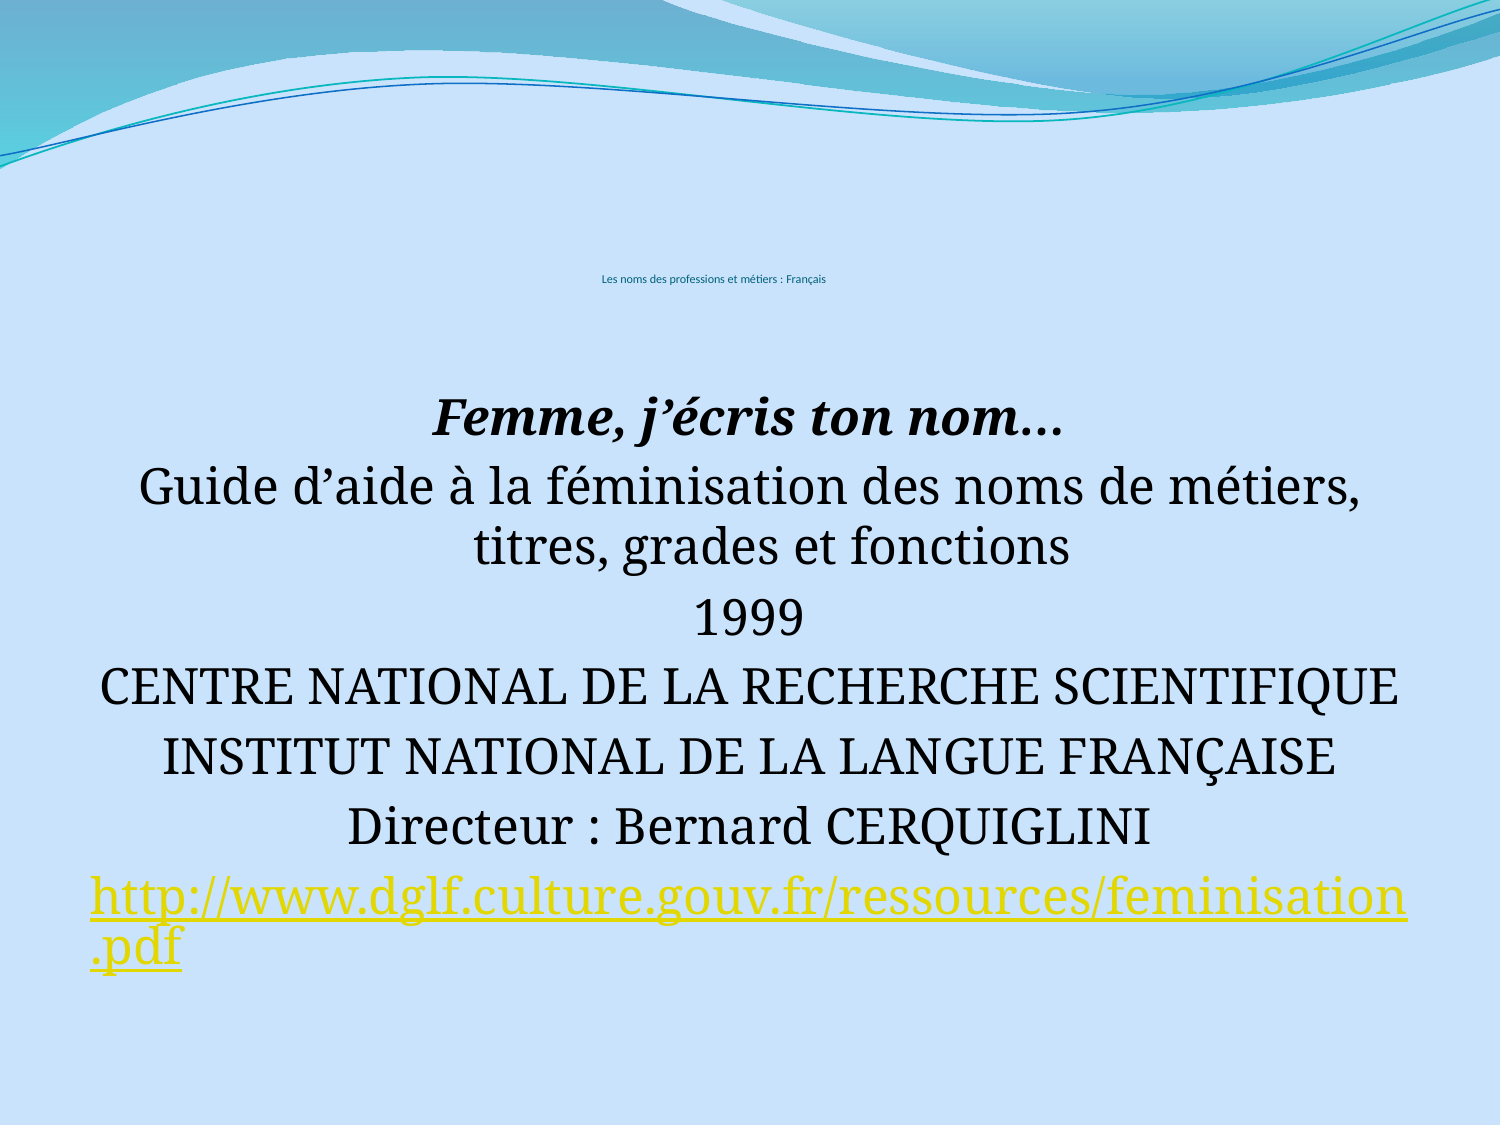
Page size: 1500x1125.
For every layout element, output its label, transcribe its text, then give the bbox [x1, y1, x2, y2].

list Femme, j’écris ton nom… Guide d’aide à la féminisation des noms de métiers, titres, grades et fonctions 1999 CENTRE NATIONAL DE LA RECHERCHE SCIENTIFIQUE INSTITUT NATIONAL DE LA LANGUE FRANÇAISE Directeur : Bernard CERQUIGLINI http://www.dglf.culture.gouv.fr/ressources/feminisation.pdf [74, 317, 1426, 1038]
title Les noms des professions et métiers : Français [37, 112, 1388, 301]
